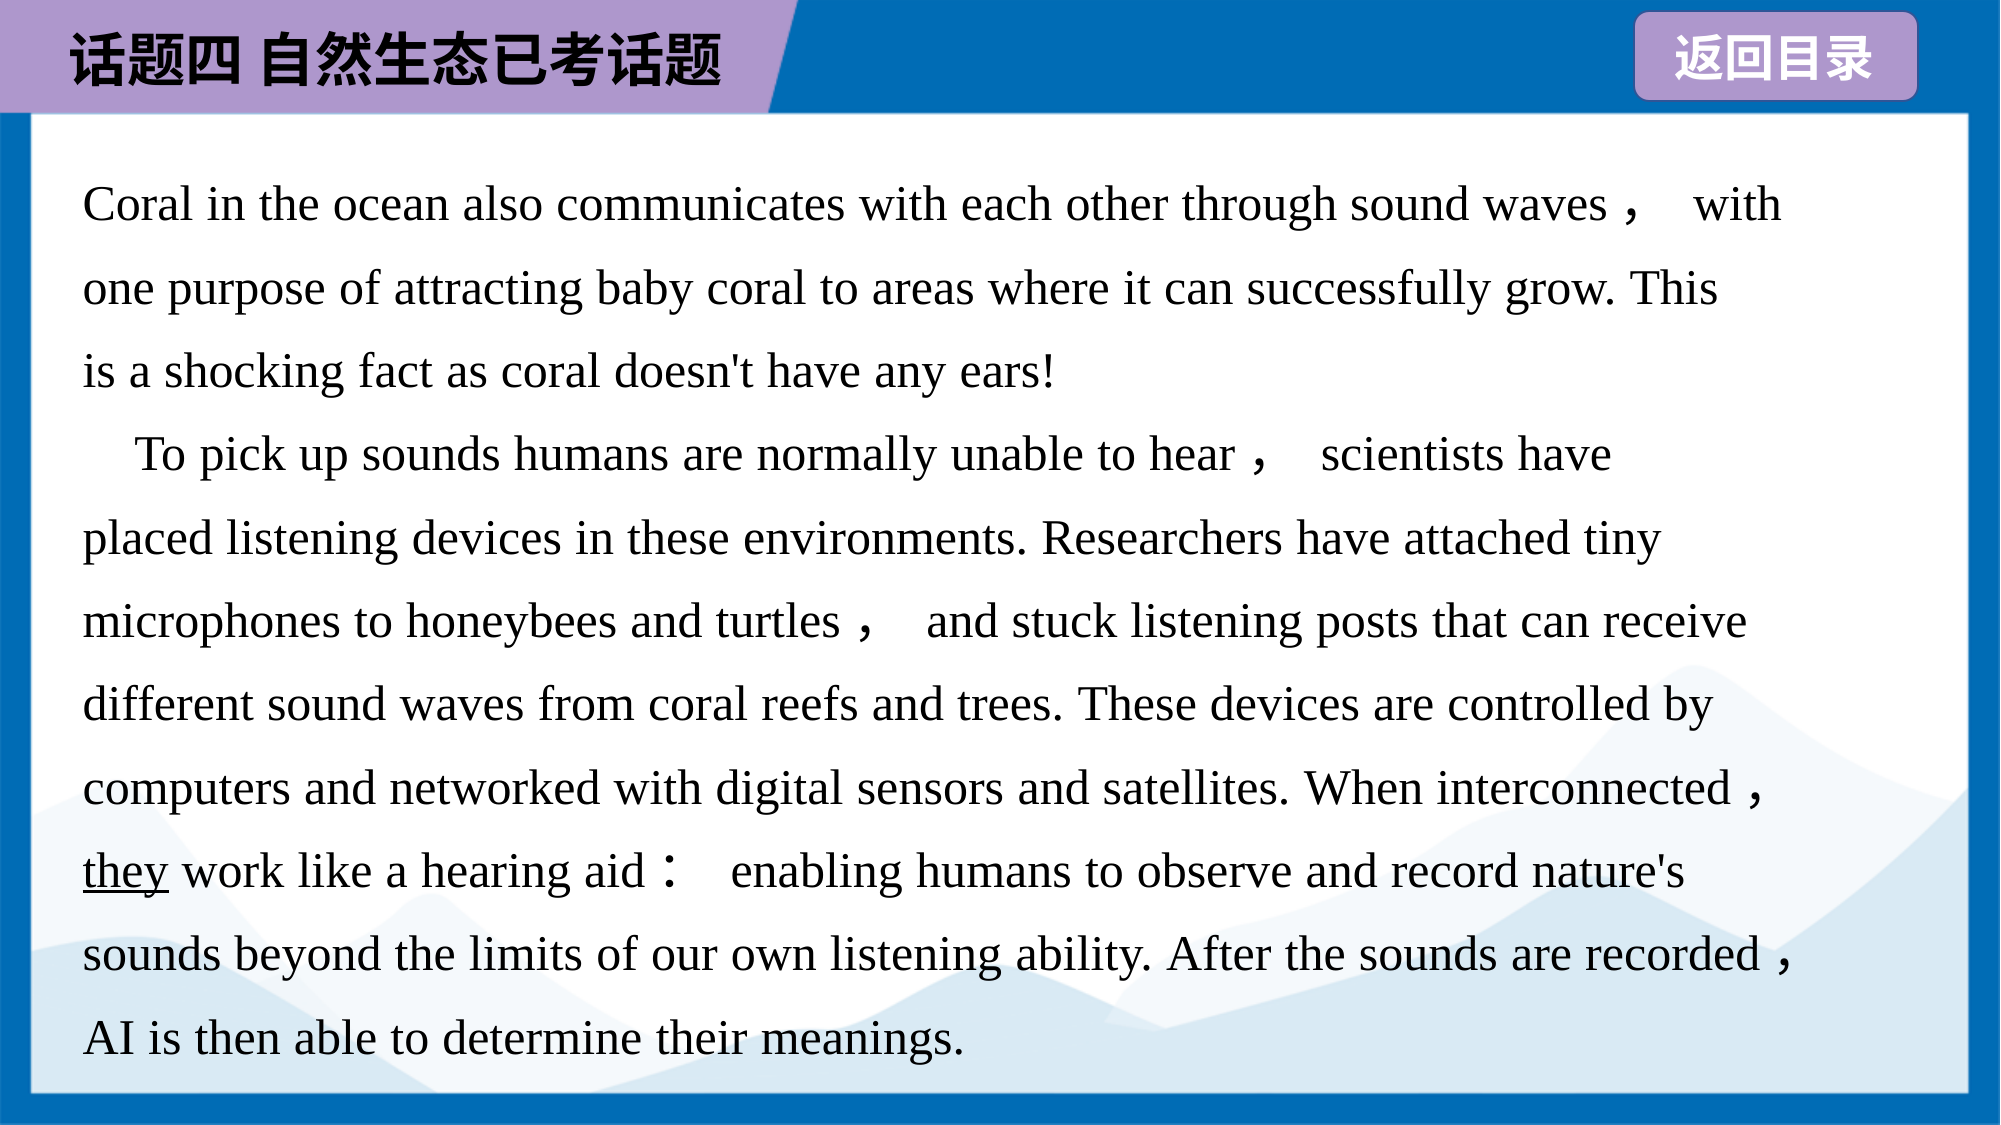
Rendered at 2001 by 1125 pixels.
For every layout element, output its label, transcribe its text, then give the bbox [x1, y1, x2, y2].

text_box Coral in the ocean also communicates with each other through sound waves， with one purpose of attracting baby coral to areas where it can successfully grow. This is a shocking fact as coral doesn't have any ears! To pick up sounds humans are normally unable to hear， scientists have placed listening devices in these environments. Researchers have attached tiny microphones to honeybees and turtles， and stuck listening posts that can receive different sound waves from coral reefs and trees. These devices are controlled by computers and networked with digital sensors and satellites. When interconnected， they work like a hearing aid： enabling humans to observe and record nature's sounds beyond the limits of our own listening ability. After the sounds are recorded， AI is then able to determine their meanings. [82, 147, 1917, 1065]
picture [0, 0, 2000, 1125]
